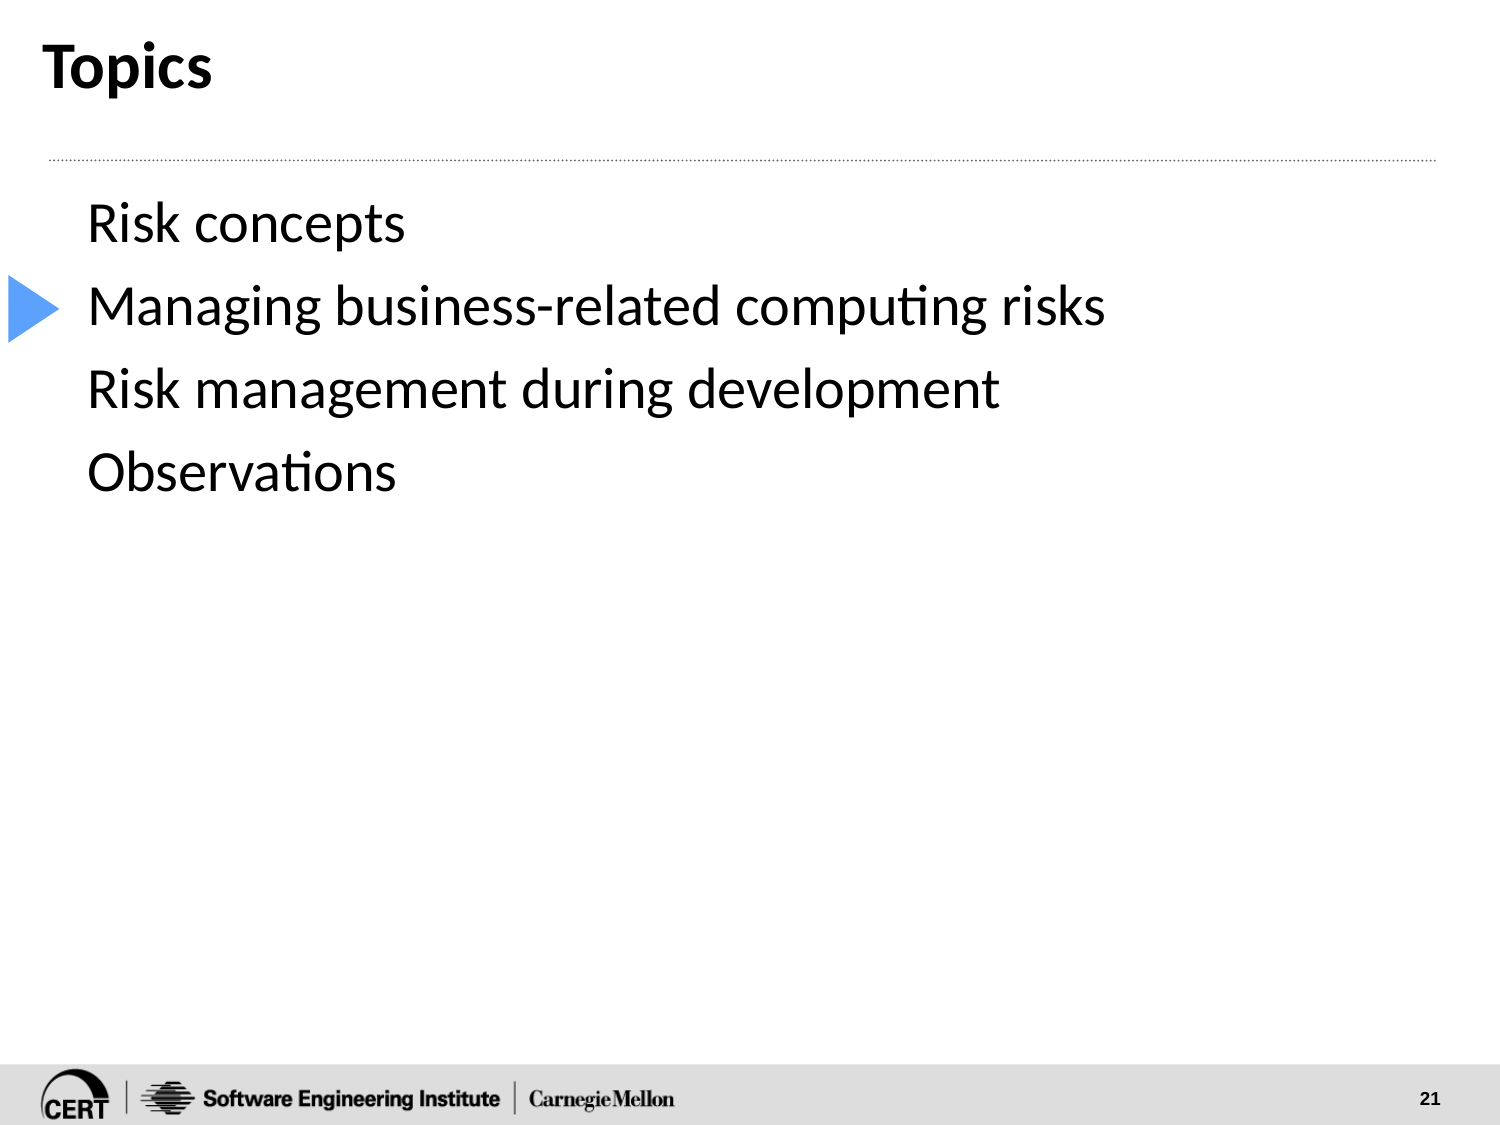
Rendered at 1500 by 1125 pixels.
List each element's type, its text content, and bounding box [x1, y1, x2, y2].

list Risk concepts Managing business-related computing risks Risk management during development Observations [49, 187, 1438, 1001]
title Topics [42, 37, 1434, 155]
text_box [8, 275, 60, 343]
picture [24, 1065, 688, 1125]
